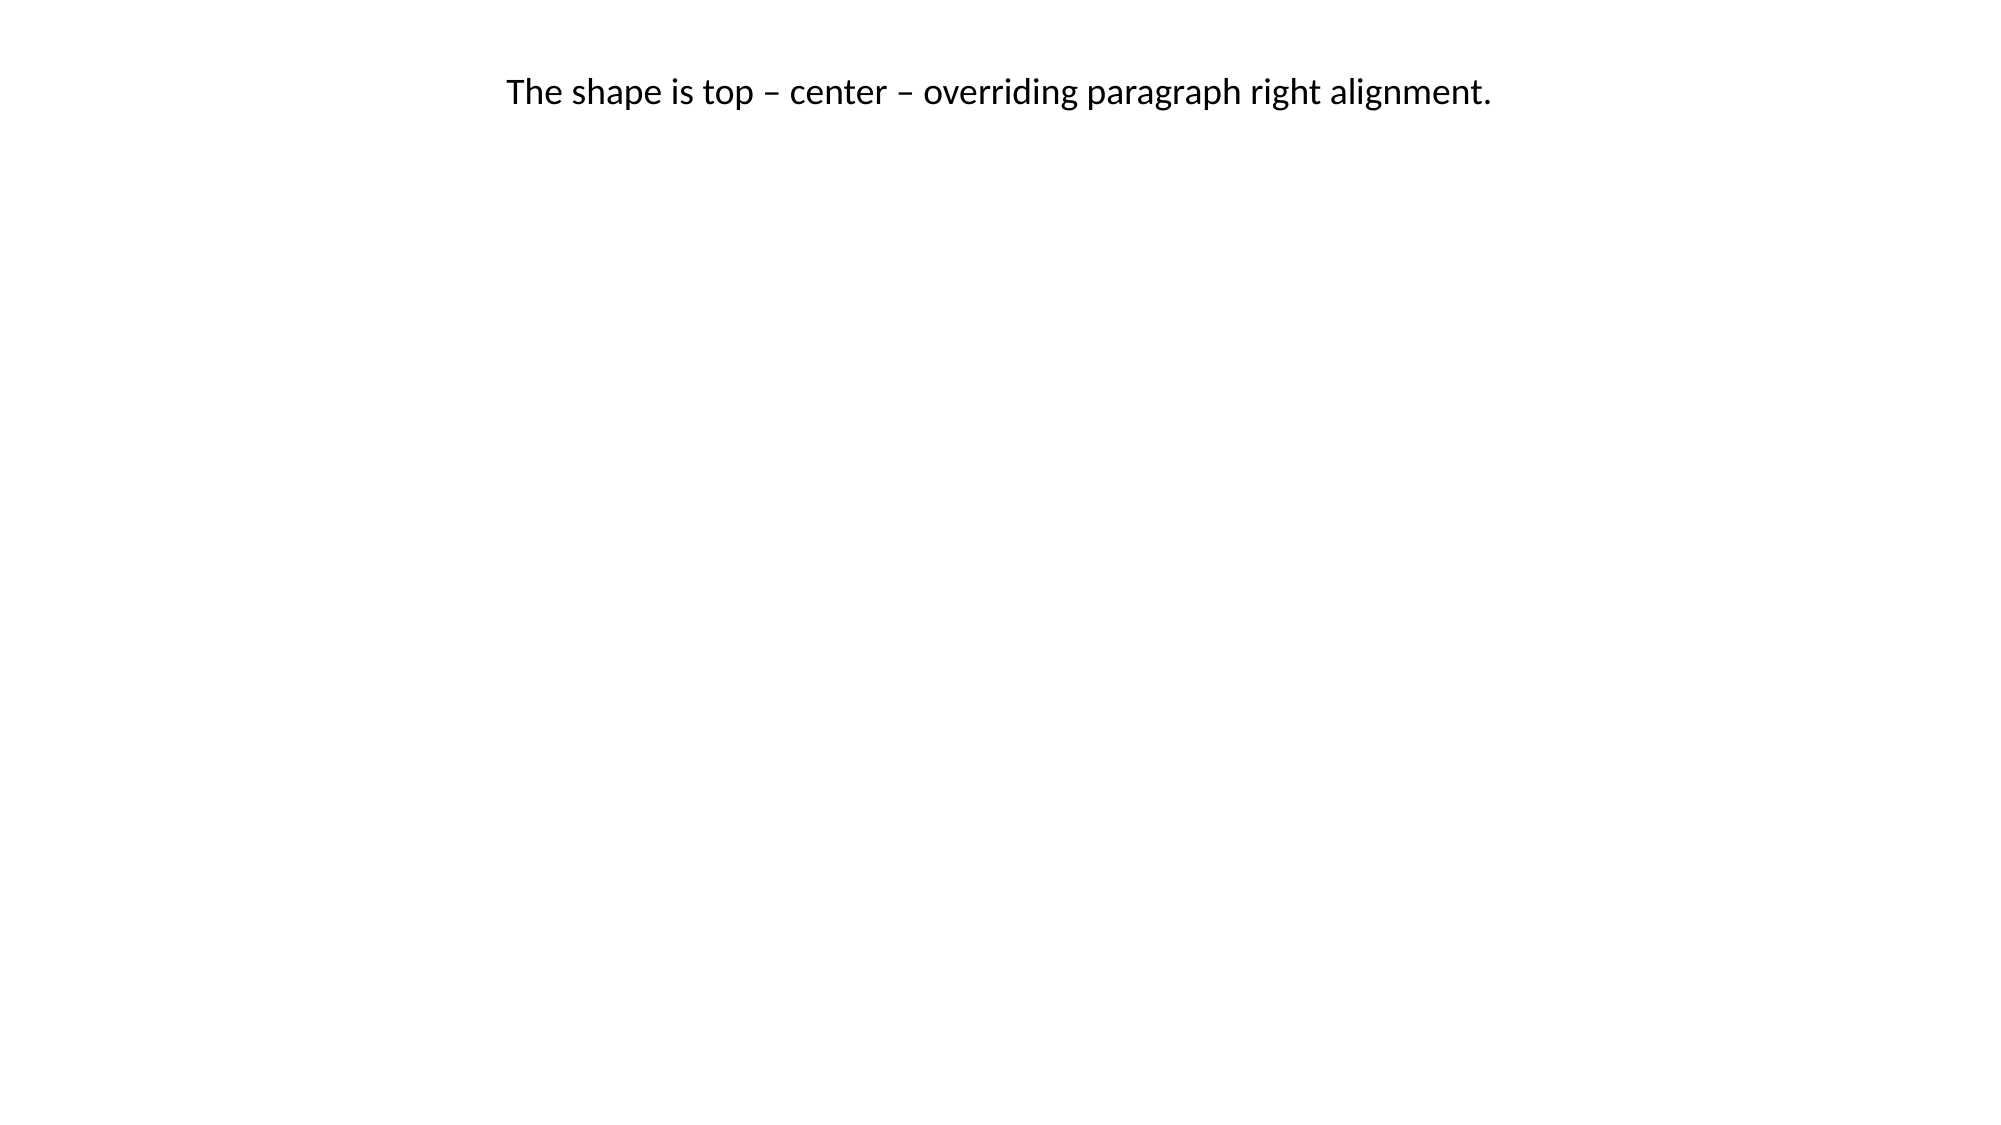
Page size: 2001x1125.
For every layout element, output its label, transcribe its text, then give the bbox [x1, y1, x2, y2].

title The shape is top – center – overriding paragraph right alignment. [137, 59, 1863, 263]
